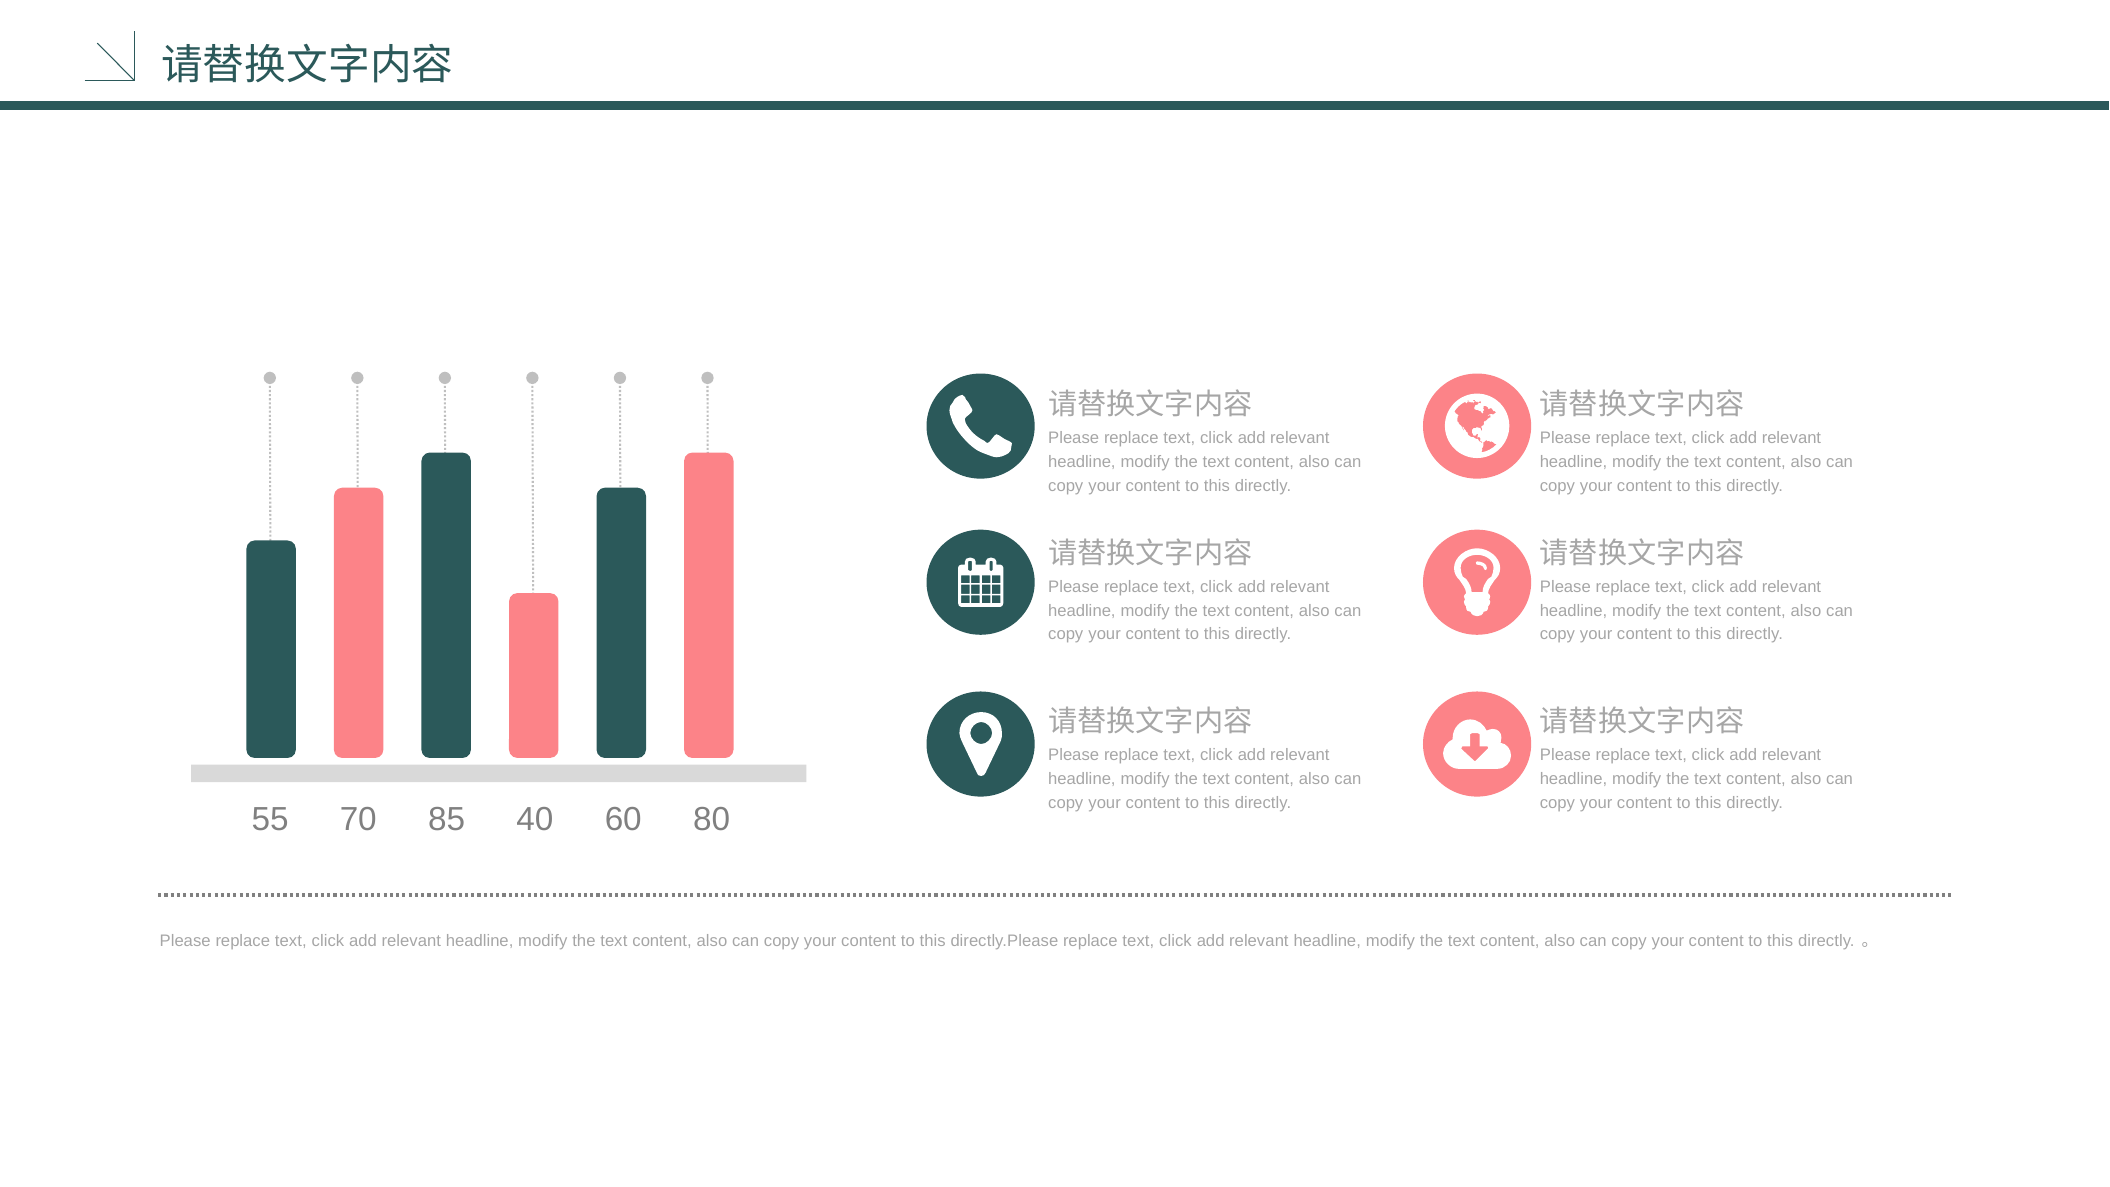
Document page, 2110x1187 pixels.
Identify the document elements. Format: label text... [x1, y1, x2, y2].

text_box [596, 377, 646, 758]
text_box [246, 377, 296, 758]
text_box 55 [251, 789, 289, 837]
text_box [1422, 529, 1532, 635]
text_box 请替换文字内容 [145, 22, 500, 94]
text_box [926, 691, 1035, 797]
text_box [1539, 695, 1874, 811]
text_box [333, 377, 384, 758]
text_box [1048, 695, 1383, 811]
text_box 60 [604, 789, 642, 837]
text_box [1048, 527, 1383, 643]
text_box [684, 377, 734, 758]
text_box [1048, 378, 1392, 494]
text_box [421, 377, 471, 758]
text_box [1422, 373, 1532, 479]
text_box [926, 529, 1035, 635]
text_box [926, 373, 1035, 479]
text_box 40 [516, 789, 554, 837]
text_box 80 [692, 789, 731, 837]
text_box Please replace text, click add relevant headline, modify the text content, also can copy your content to this directly.Please replace text, click add relevant headline, modify the text content, also can copy your content to this directly.。 [159, 925, 1950, 950]
text_box 70 [339, 789, 377, 837]
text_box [509, 377, 559, 758]
text_box [190, 763, 807, 783]
text_box 85 [428, 789, 466, 837]
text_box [1539, 378, 1874, 494]
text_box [1422, 691, 1532, 797]
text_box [1539, 527, 1874, 643]
